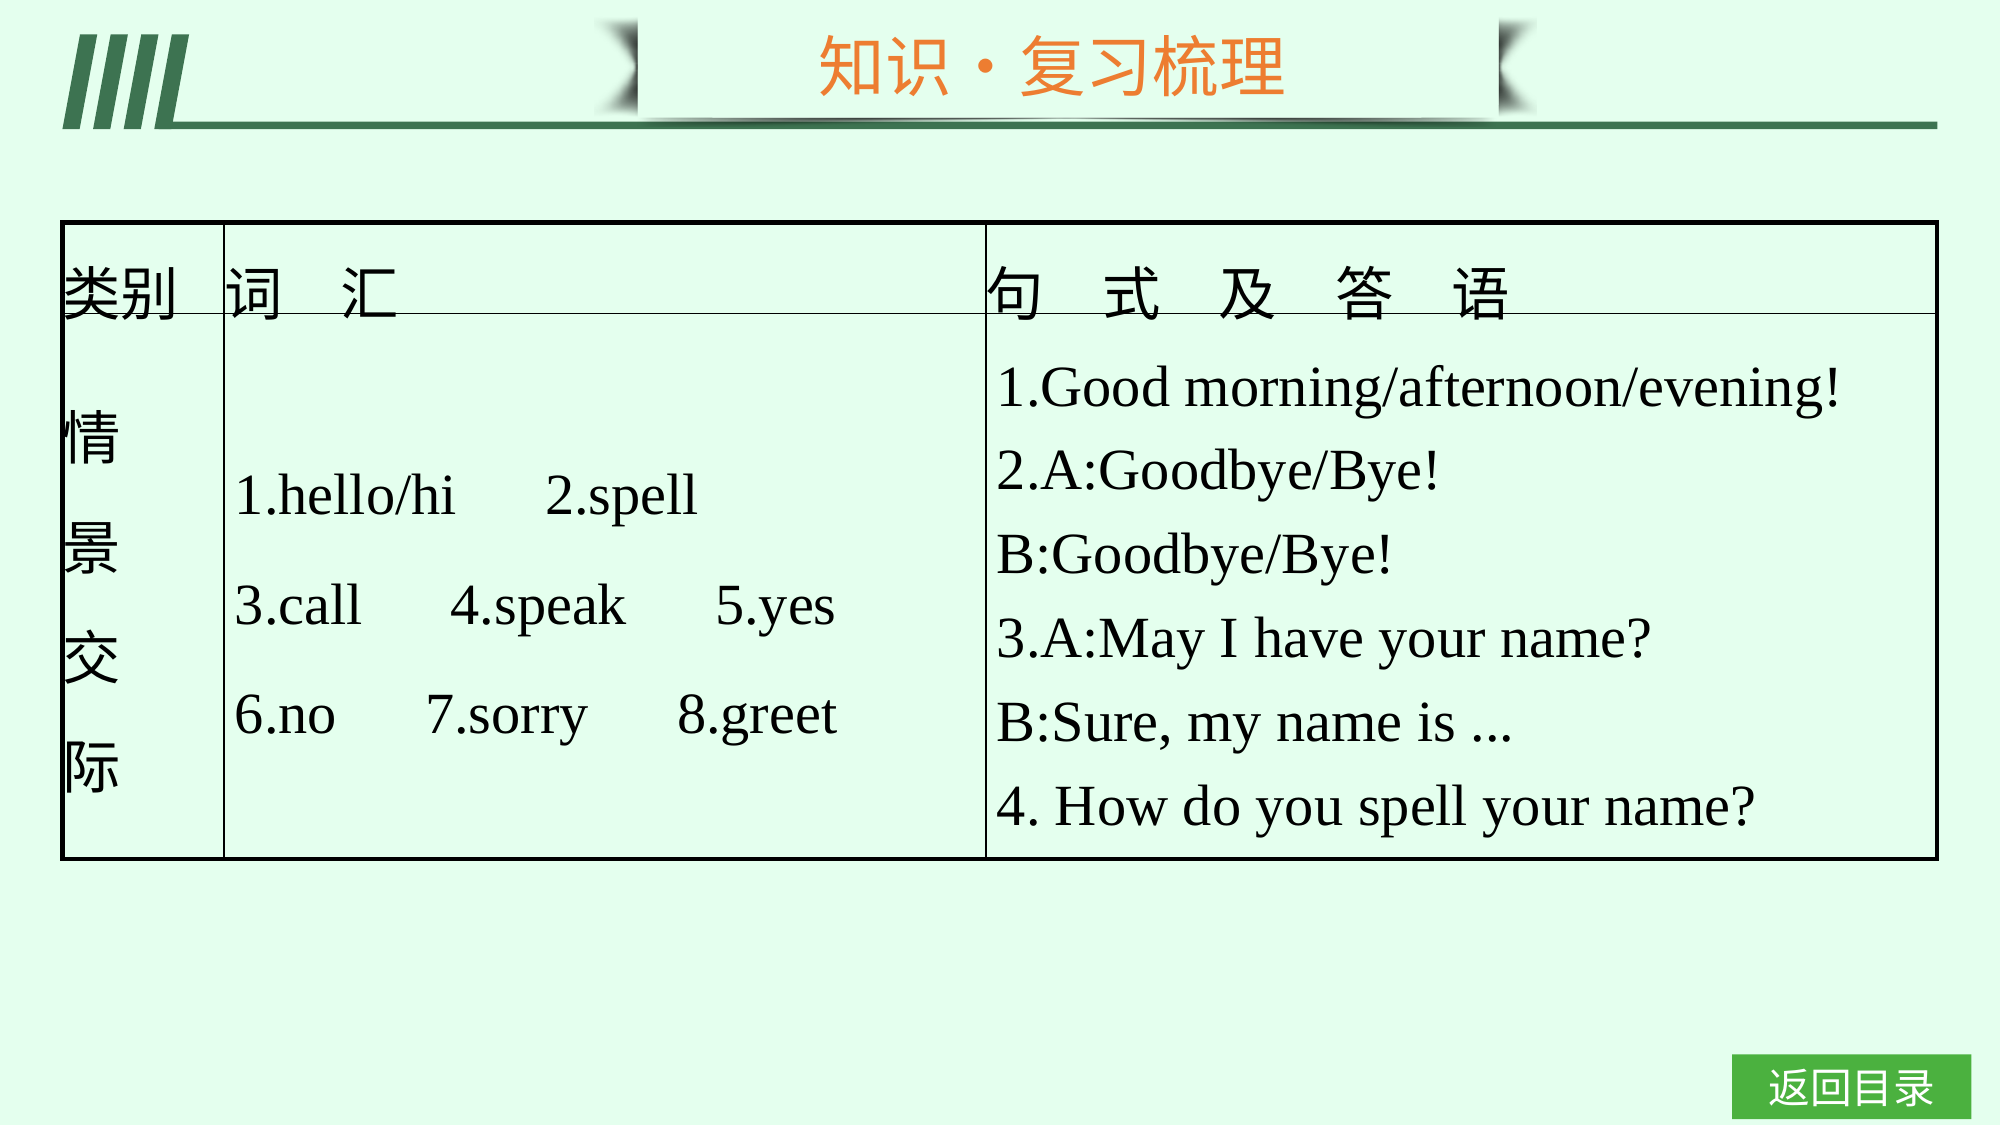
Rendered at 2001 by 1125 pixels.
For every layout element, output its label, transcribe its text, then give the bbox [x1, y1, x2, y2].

table_header 词 汇 [225, 225, 985, 313]
table_header 类别 [65, 225, 223, 313]
table_cell 1.hello/hi 2.spell 3.call 4.speak 5.yes 6.no 7.sorry 8.greet [225, 314, 985, 857]
table_cell 1.Good morning/afternoon/evening! 2.A:Goodbye/Bye! B:Goodbye/Bye! 3.A:May I have your name? B:Sure, my name is ... 4. How do you spell your name? [987, 314, 1935, 857]
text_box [594, 16, 1537, 127]
table_cell 情 景 交 际 [65, 314, 223, 857]
table_header 句 式 及 答 语 [987, 225, 1935, 313]
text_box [62, 34, 1938, 130]
